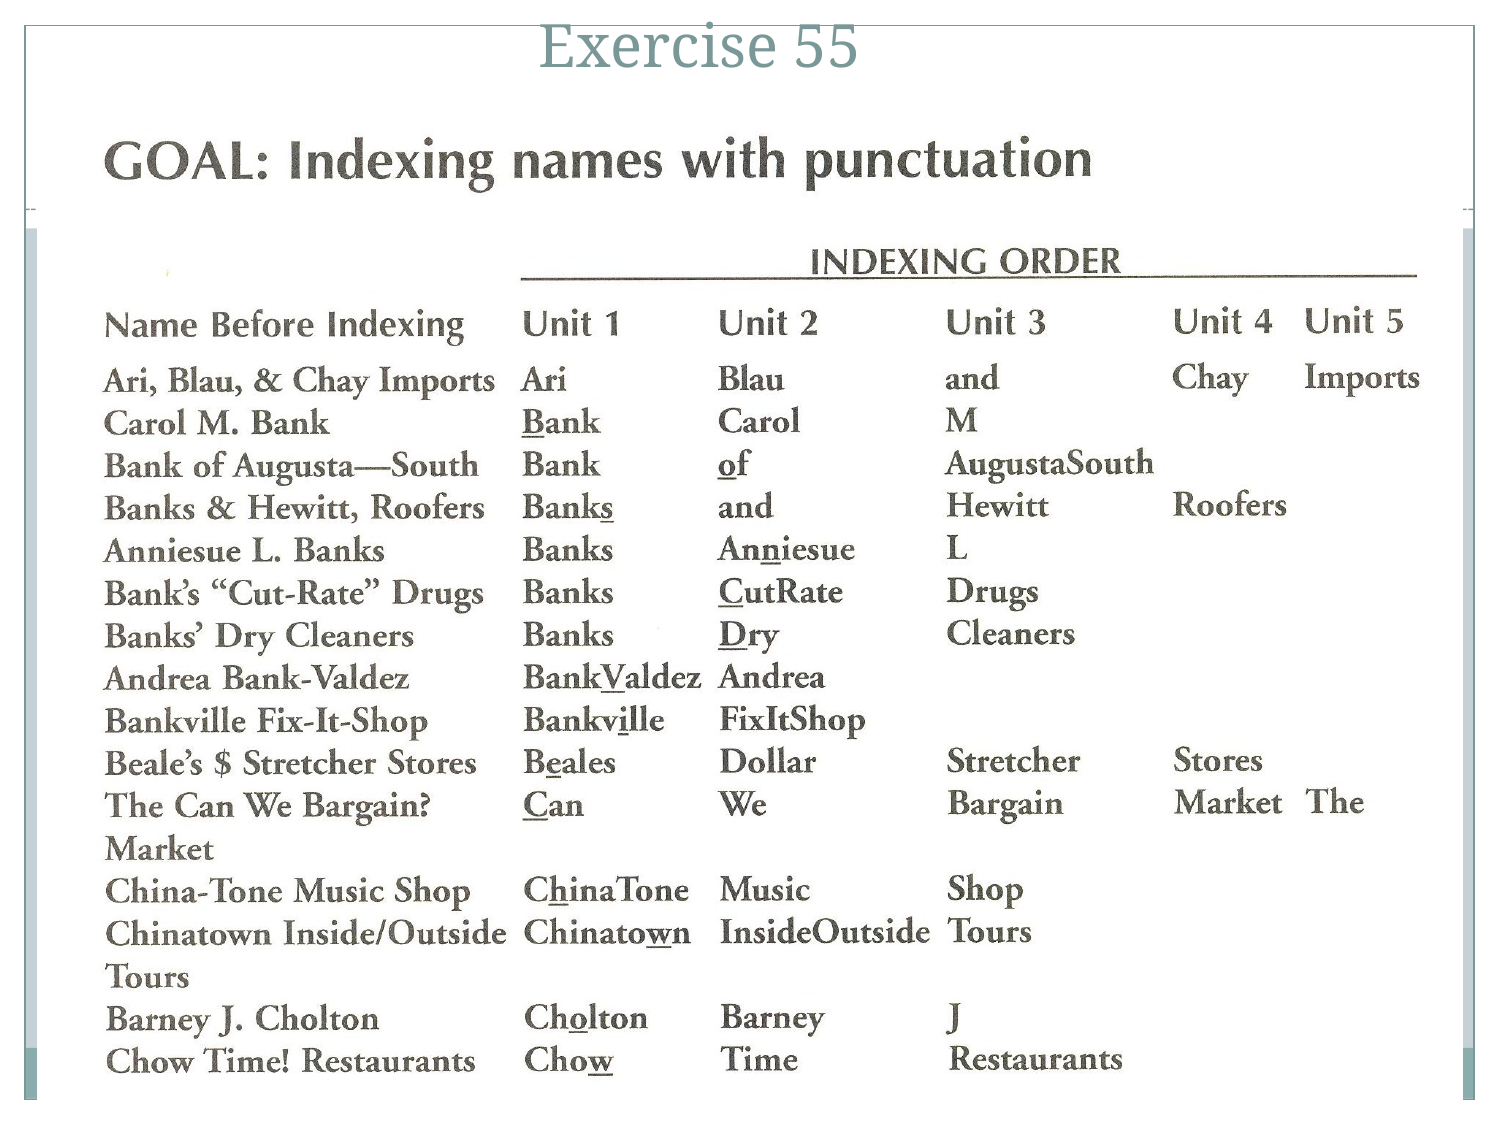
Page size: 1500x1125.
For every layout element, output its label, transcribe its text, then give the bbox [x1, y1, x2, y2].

title Exercise 55 [0, 0, 1400, 87]
picture [37, 104, 1463, 1125]
